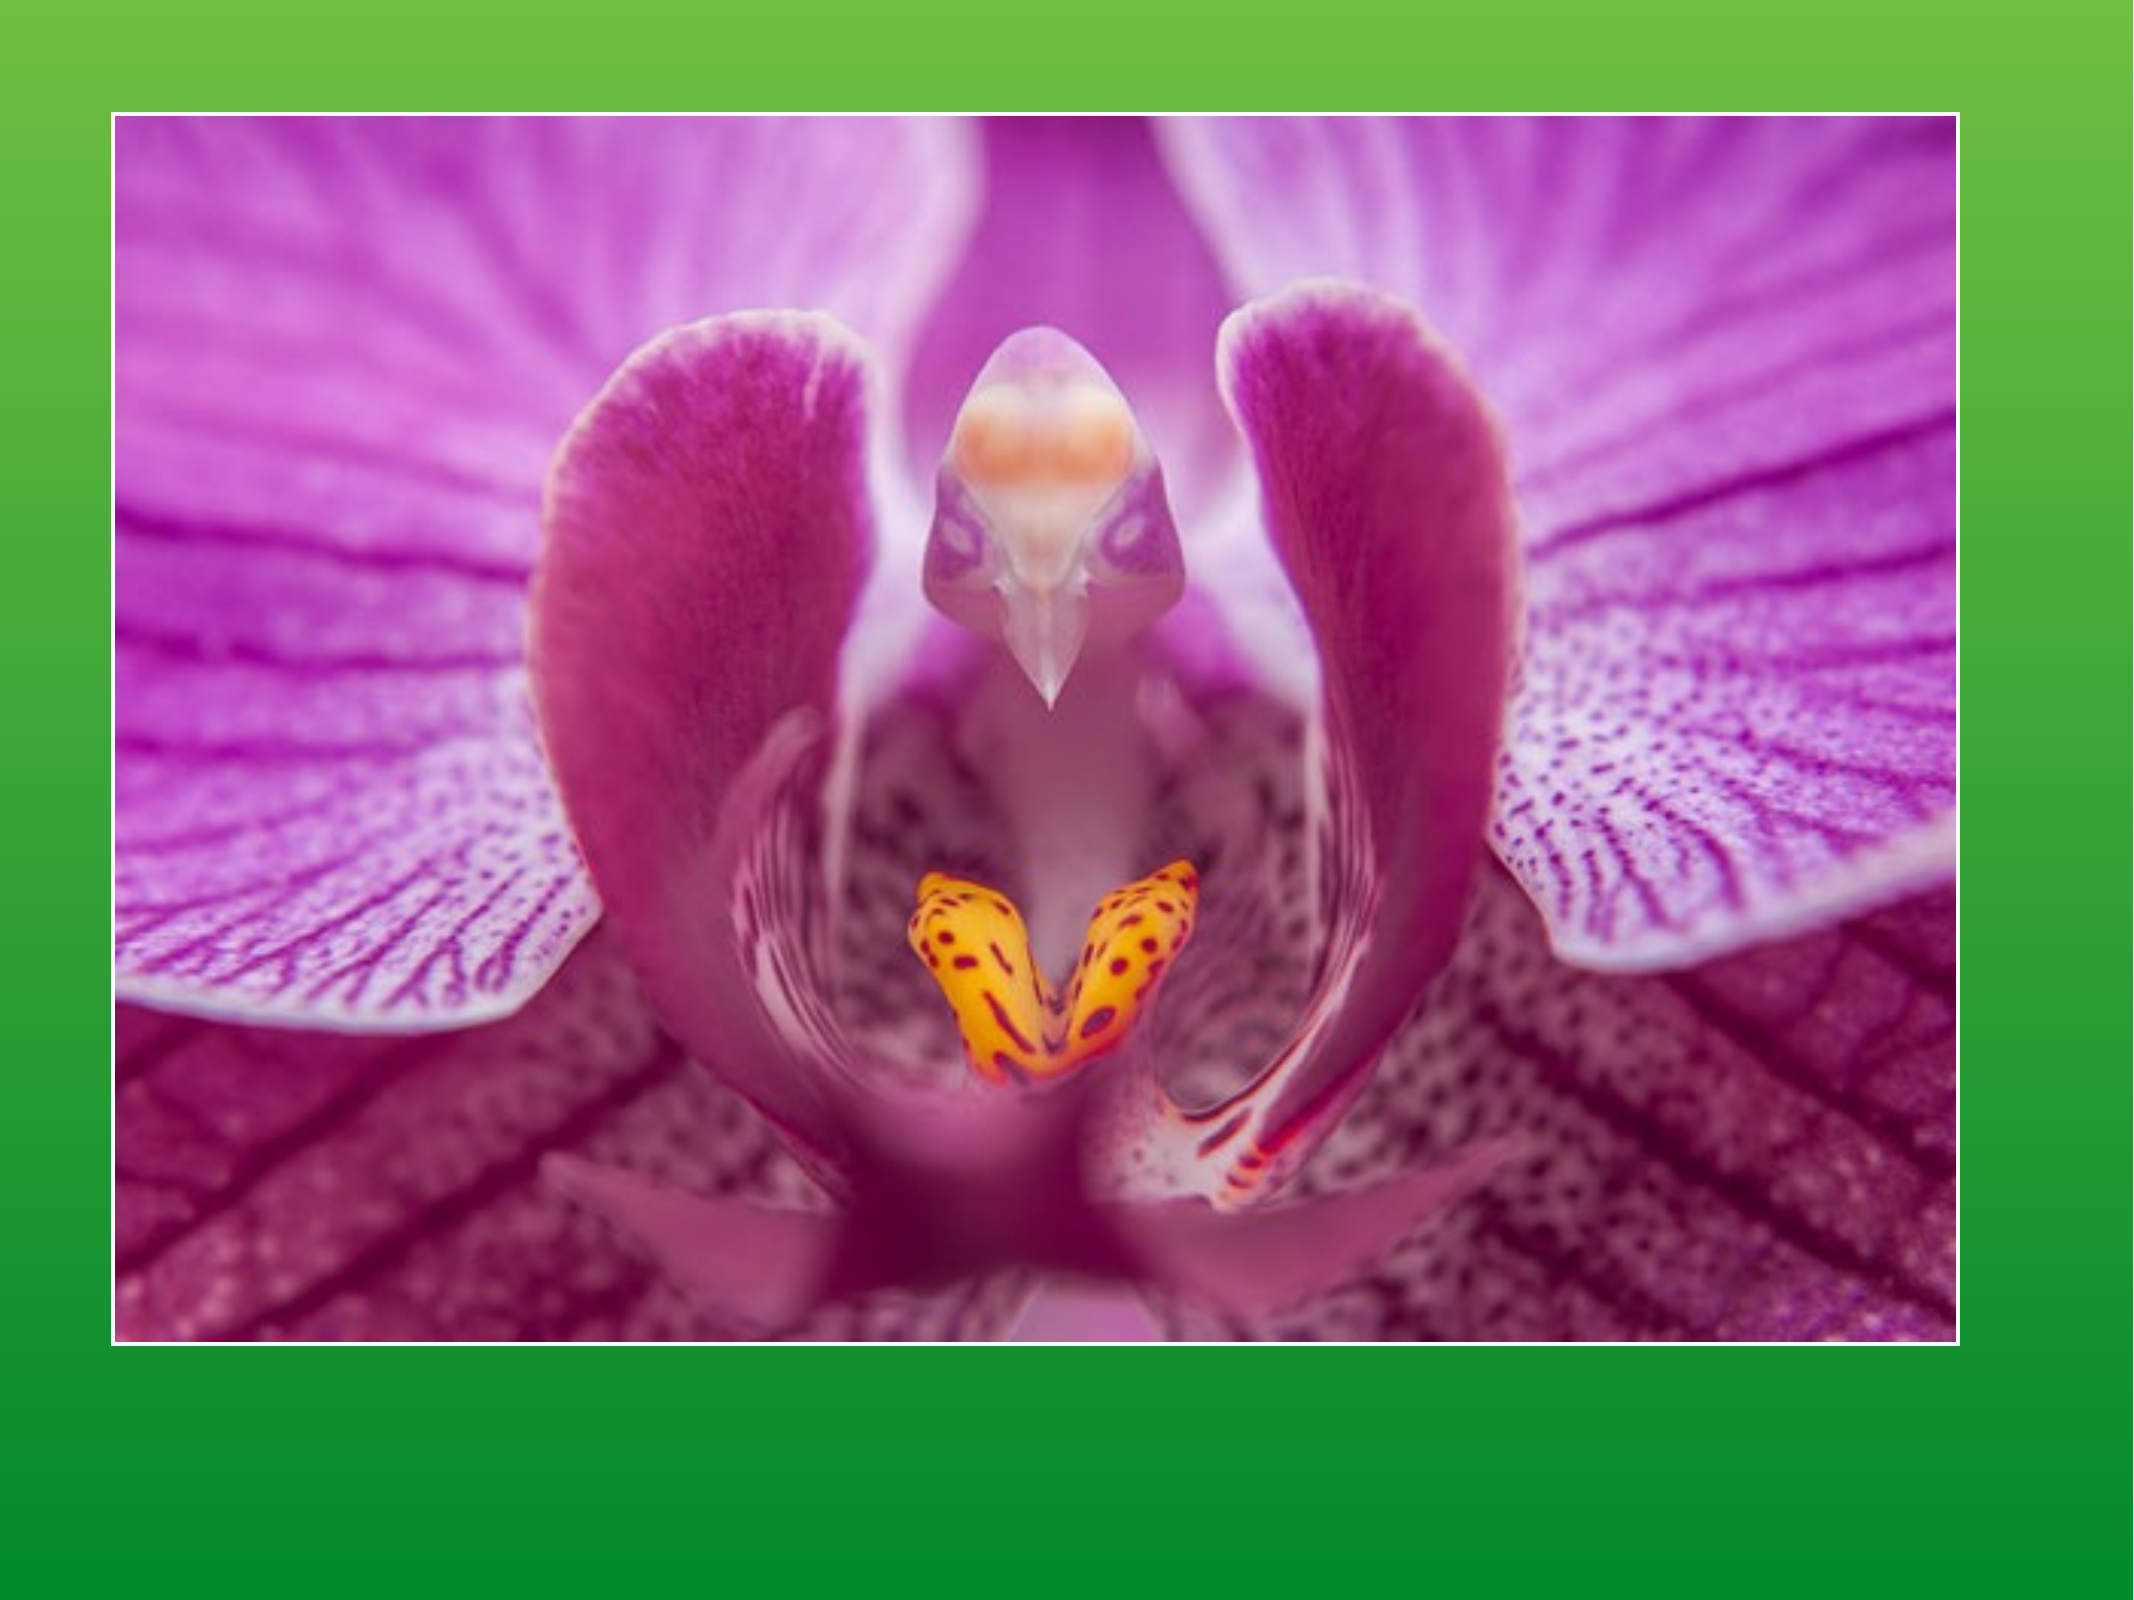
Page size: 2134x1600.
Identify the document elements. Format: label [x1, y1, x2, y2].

picture [115, 115, 1957, 1343]
